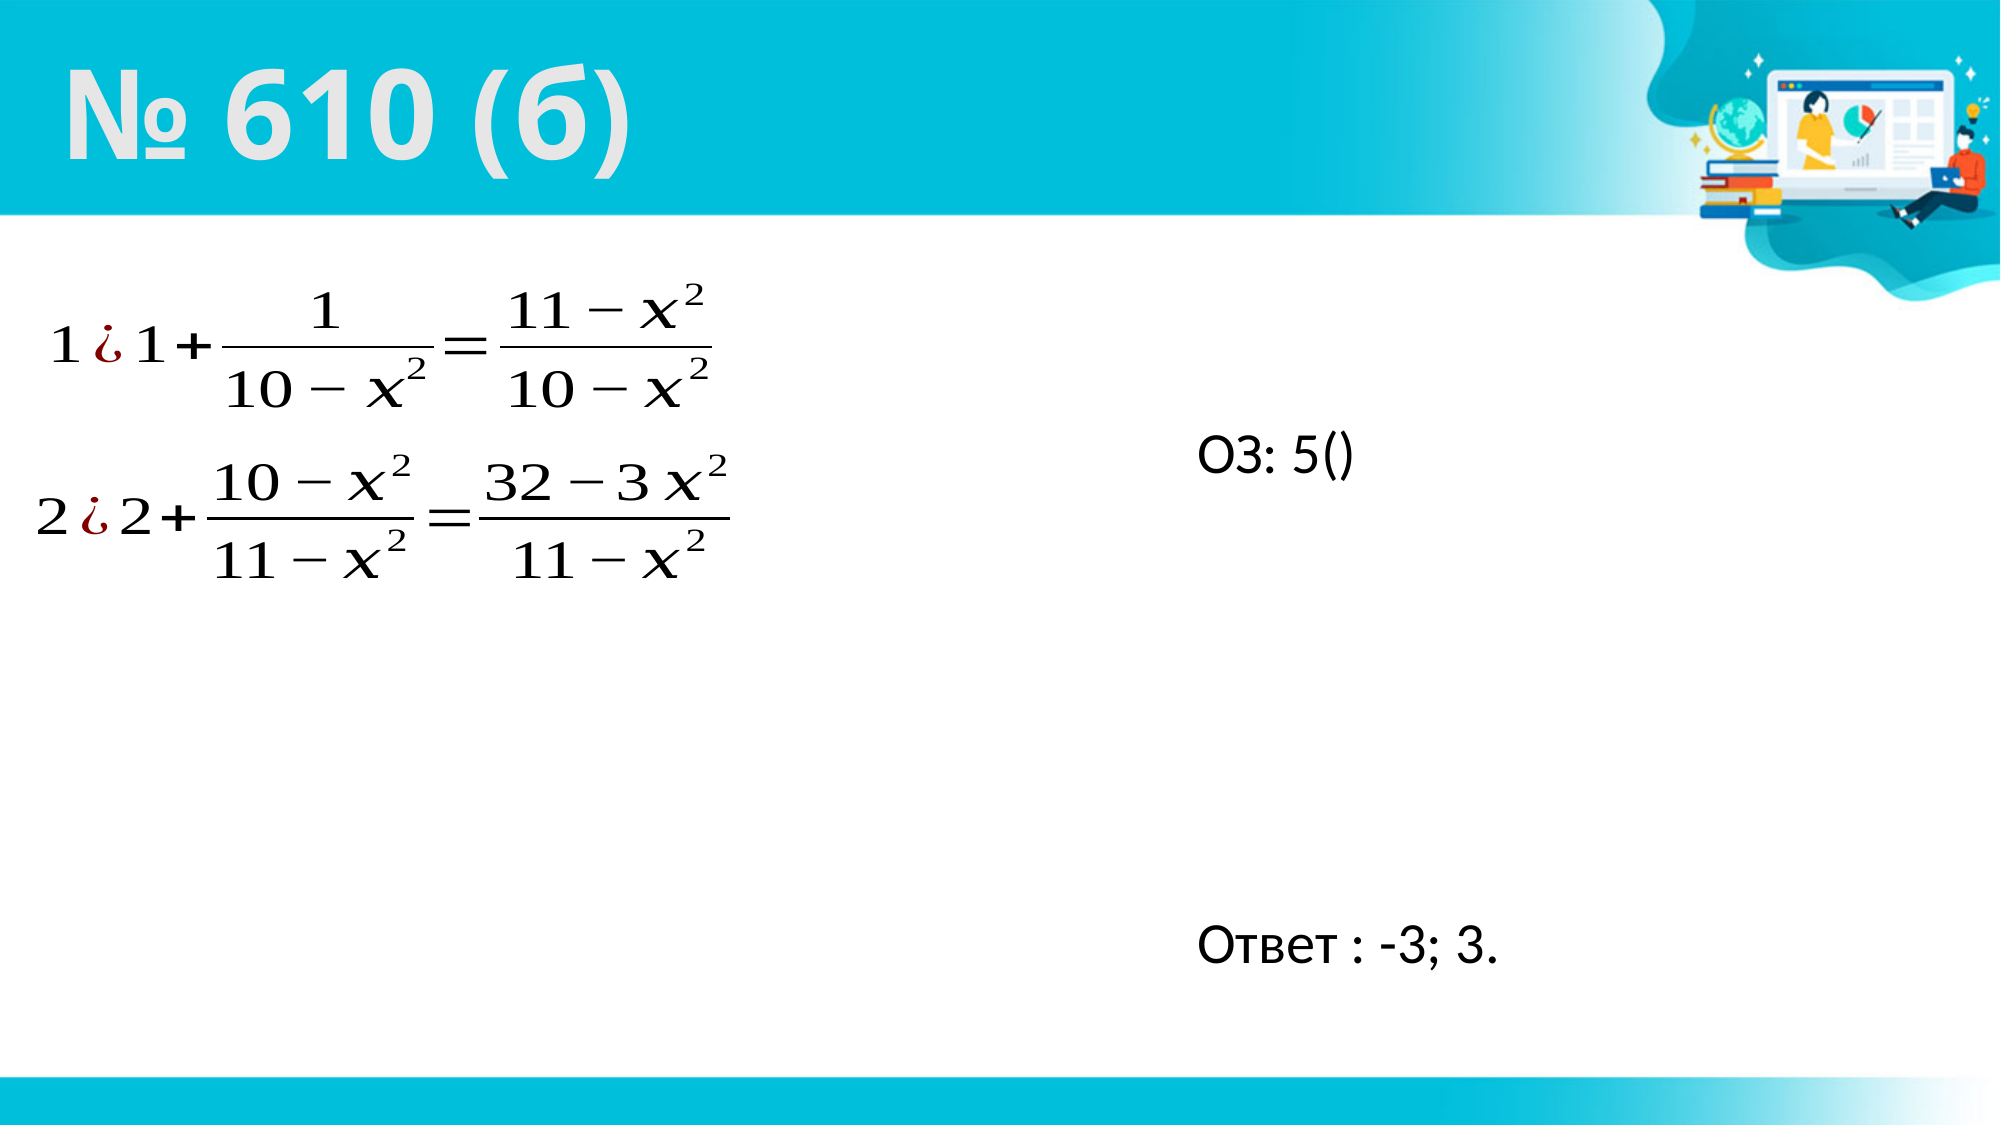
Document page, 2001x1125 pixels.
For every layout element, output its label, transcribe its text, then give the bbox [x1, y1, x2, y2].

title № 610 (б) [47, 10, 1745, 228]
picture [0, 0, 2001, 1125]
